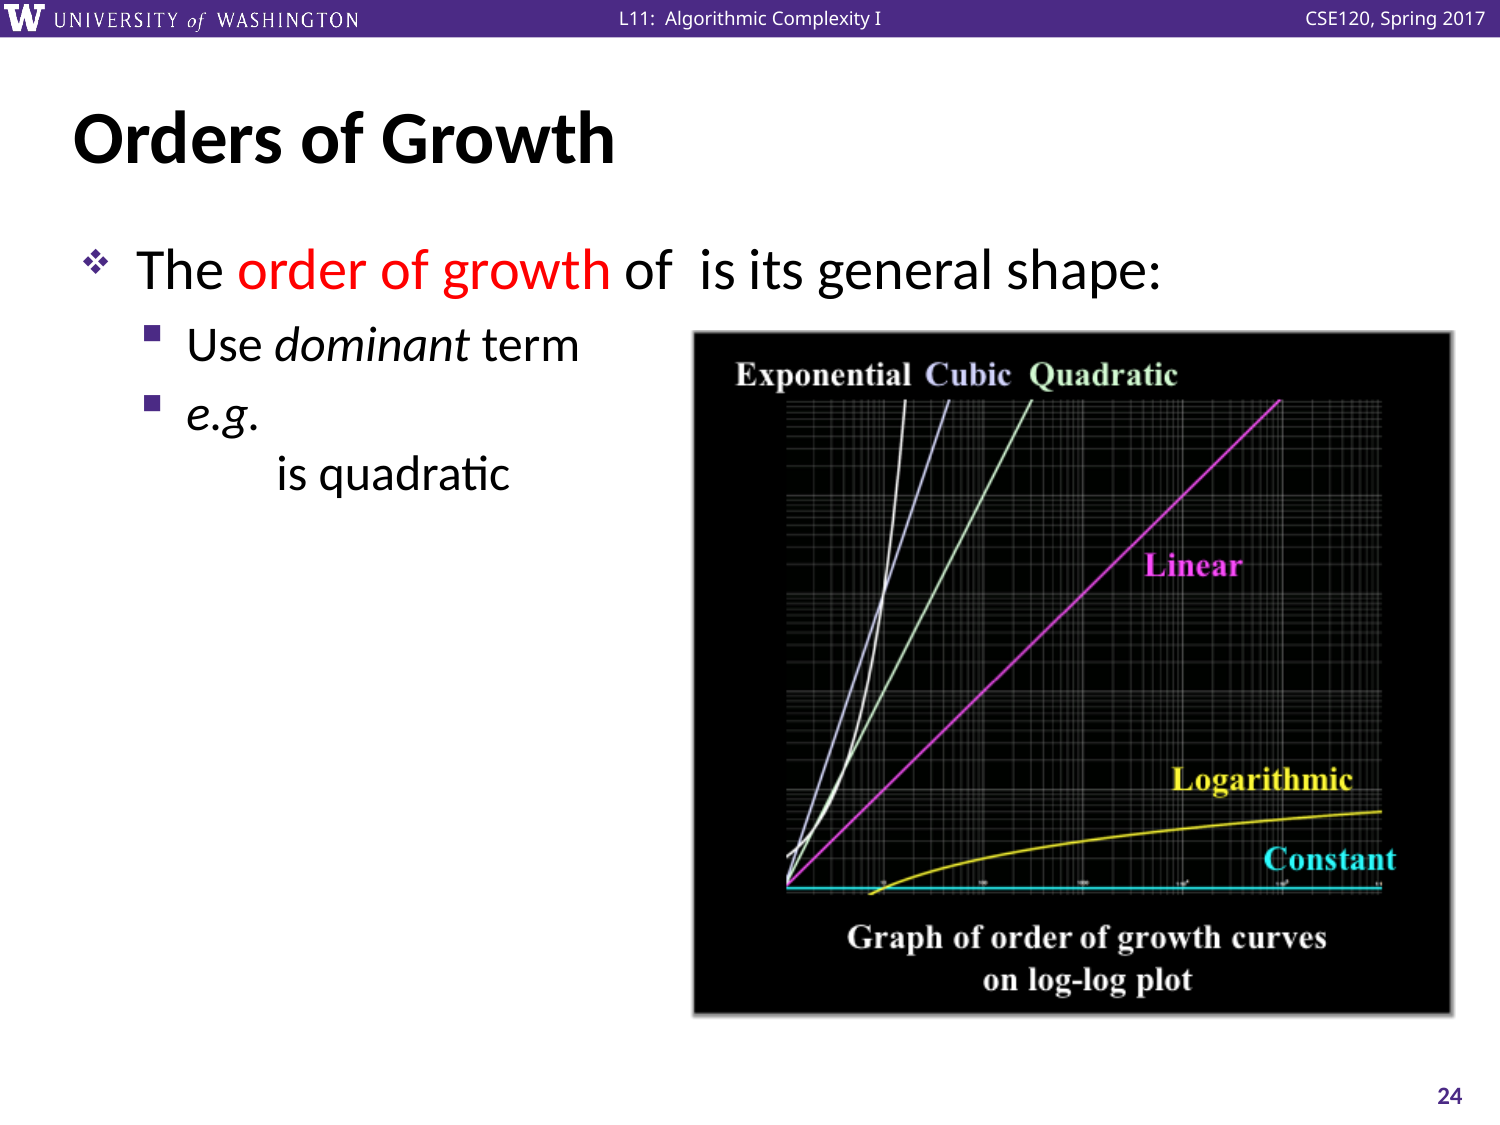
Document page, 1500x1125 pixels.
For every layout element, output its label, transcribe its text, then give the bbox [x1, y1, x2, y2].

slide_number 24 [1400, 1065, 1500, 1125]
title Orders of Growth [58, 71, 1438, 197]
picture [4, 4, 358, 32]
picture [689, 329, 1457, 1020]
